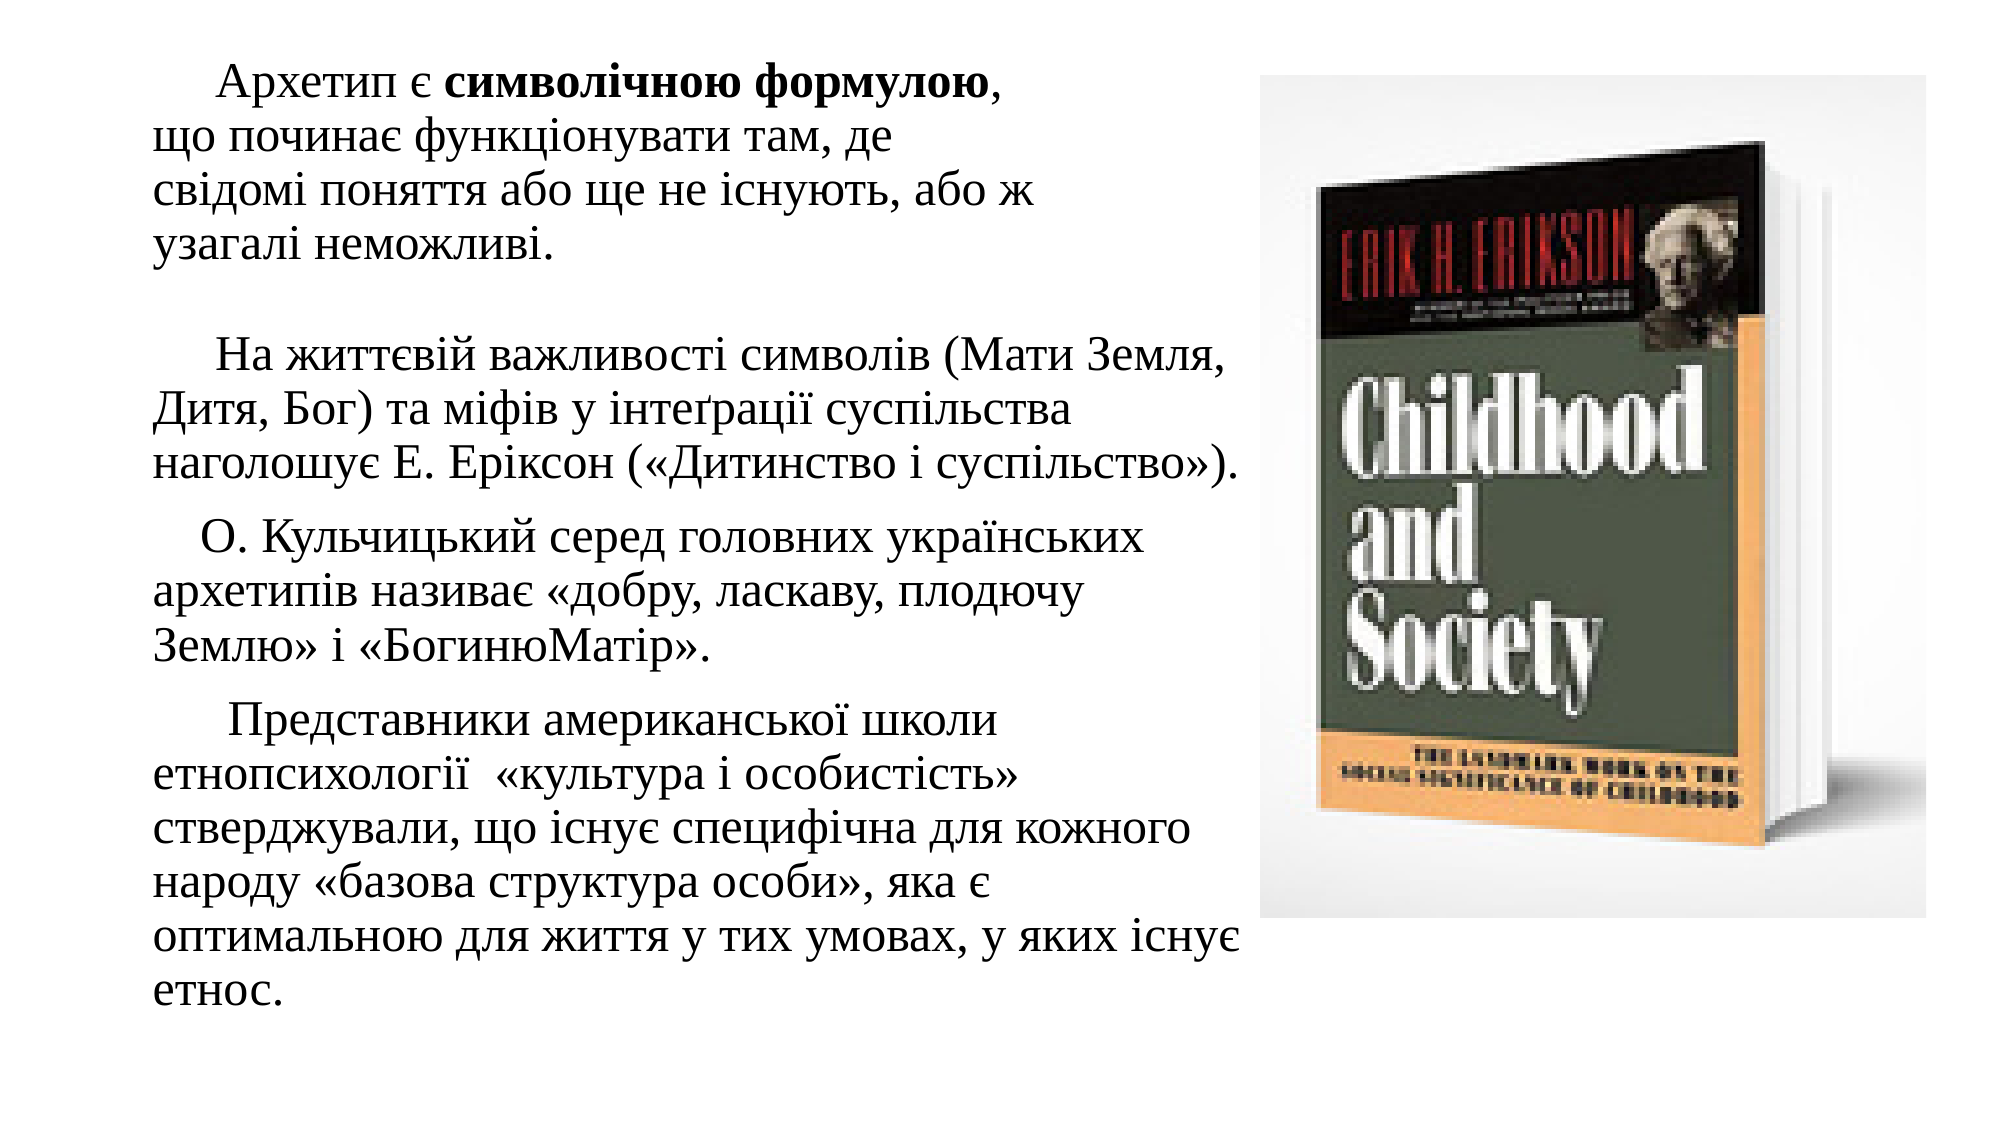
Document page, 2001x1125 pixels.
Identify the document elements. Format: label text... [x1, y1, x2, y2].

title Архетип є символічною формулою, що починає функціонувати там, де свідомі поняття або ще не існують, або ж узагалі неможливі. [137, 75, 1059, 319]
list На життєвій важливості символів (Мати Земля, Дитя, Бог) та міфів у інтеґрації суспільства наголошує Е. Еріксон («Дитинство і суспільство»). О. Кульчицький серед головних українських архетипів називає «добру, ласкаву, плодючу Землю» і «БогинюМатір». Представники американської школи етнопсихології «культура і особистість» стверджували, що існує специфічна для кожного народу «базова структура особи», яка є оптимальною для життя у тих умовах, у яких існує етнос. [137, 319, 1261, 1068]
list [1259, 74, 1927, 918]
